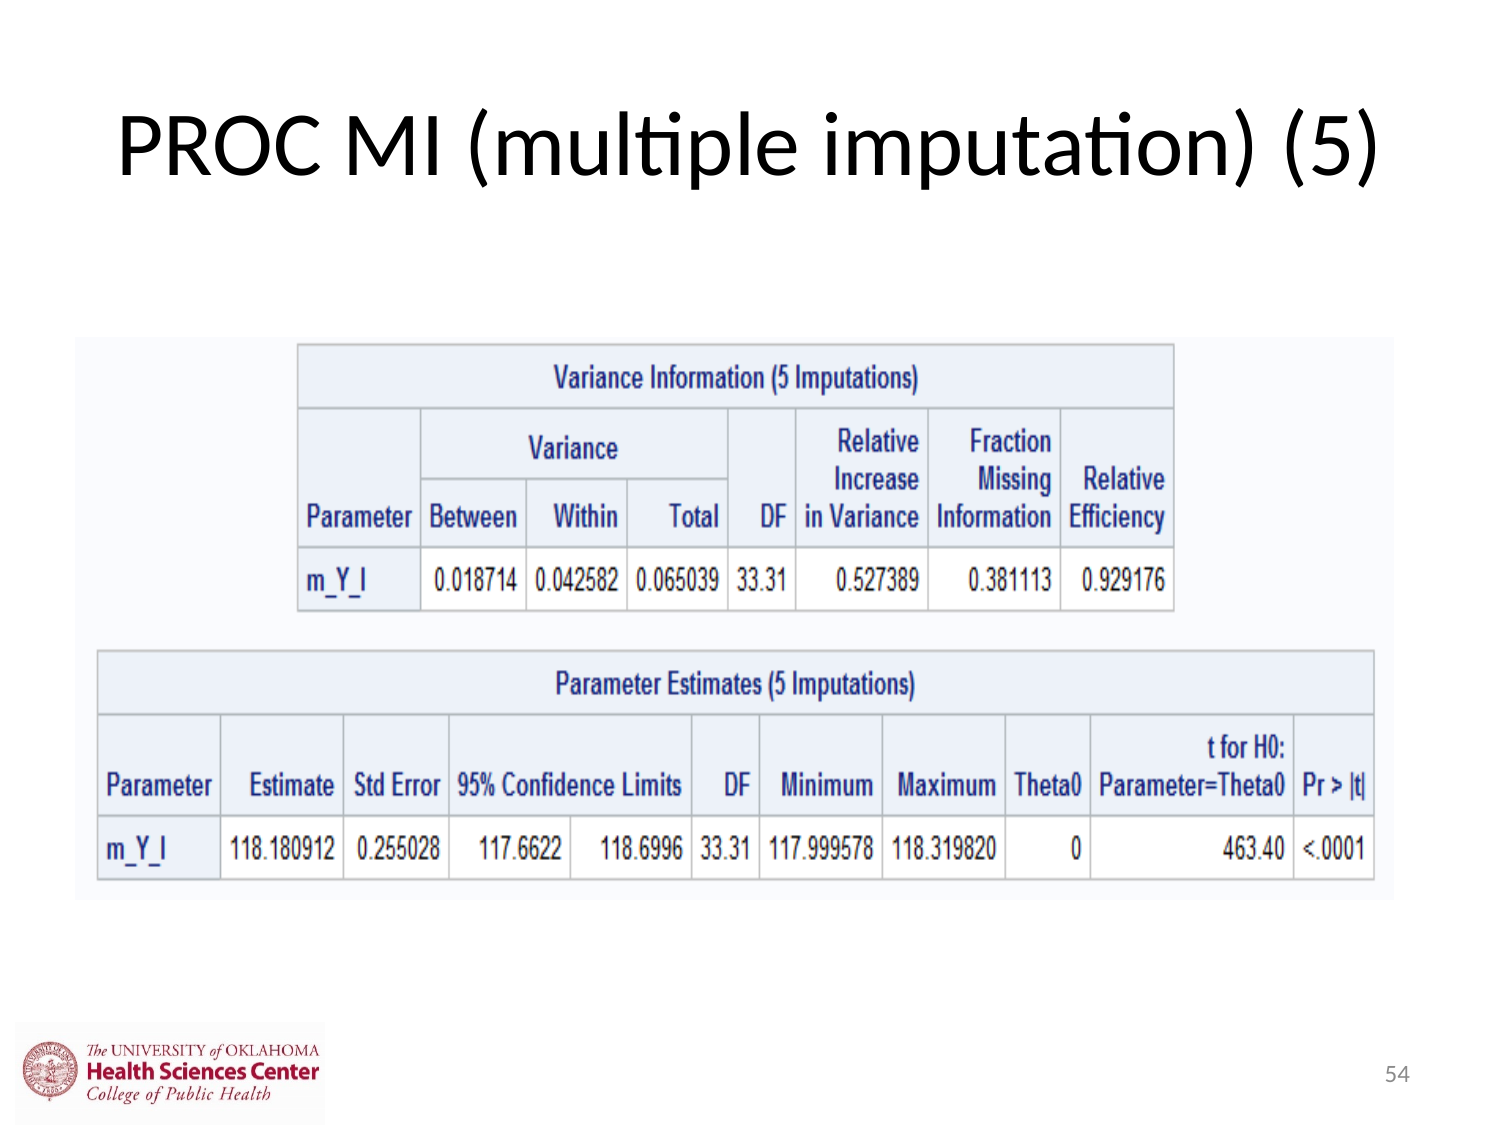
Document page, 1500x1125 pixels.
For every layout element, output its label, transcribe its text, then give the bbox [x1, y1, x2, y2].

title PROC MI (multiple imputation) (5) [75, 45, 1425, 233]
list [74, 337, 1394, 901]
slide_number 54 [1074, 1042, 1425, 1103]
picture [15, 1022, 325, 1125]
